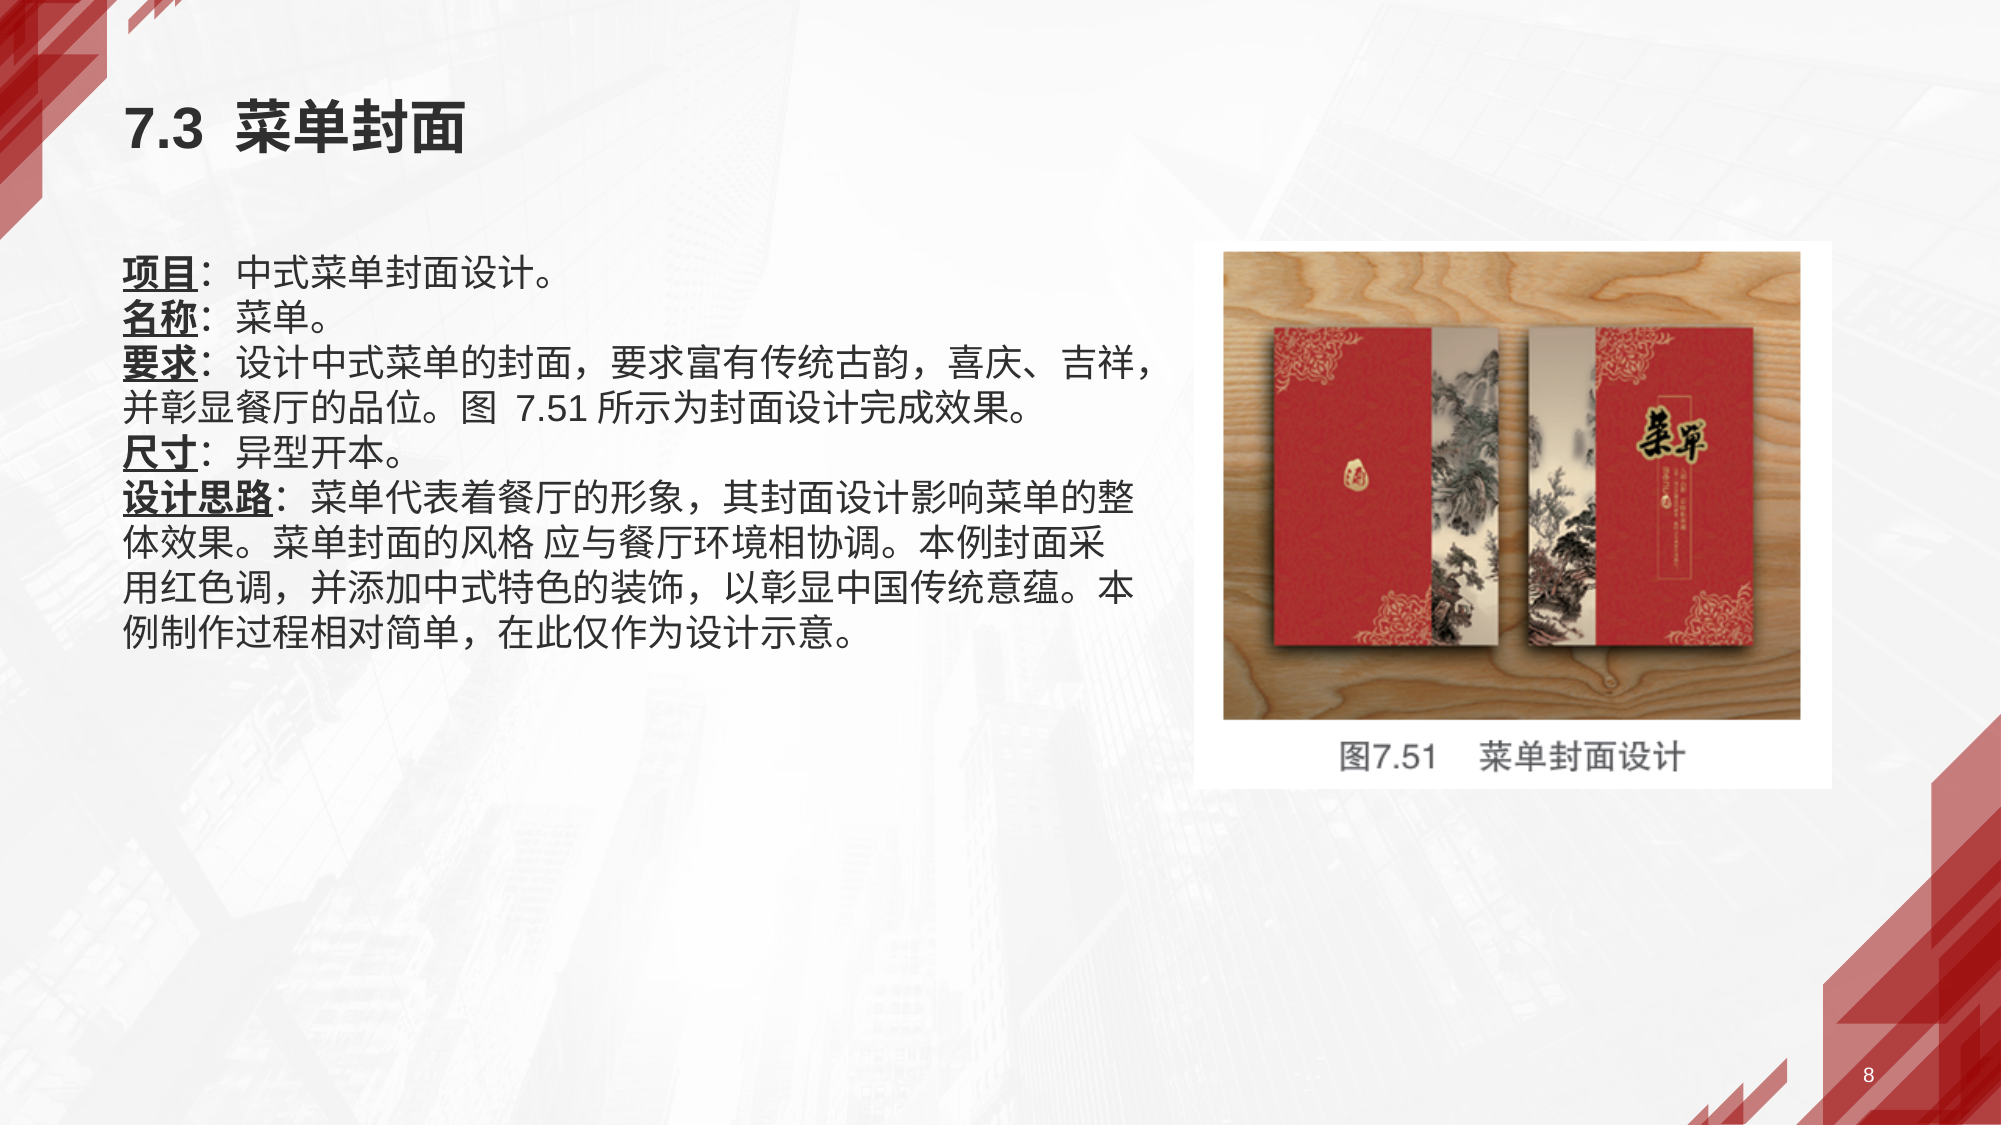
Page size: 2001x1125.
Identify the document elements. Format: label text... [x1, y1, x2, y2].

picture [1194, 241, 1832, 789]
text_box 项目：中式菜单封面设计。 名称：菜单。 要求：设计中式菜单的封面，要求富有传统古韵，喜庆、吉祥，并彰显餐厅的品位。图 7.51所示为封面设计完成效果。 尺寸：异型开本。 设计思路：菜单代表着餐厅的形象，其封面设计影响菜单的整体效果。菜单封面的风格 应与餐厅环境相协调。本例封面采用红色调，并添加中式特色的装饰，以彰显中国传统意蕴。本 例制作过程相对简单，在此仅作为设计示意。 [108, 241, 1158, 662]
slide_number 8 [1452, 1056, 1890, 1092]
title 7.3 菜单封面 [108, 81, 1890, 169]
